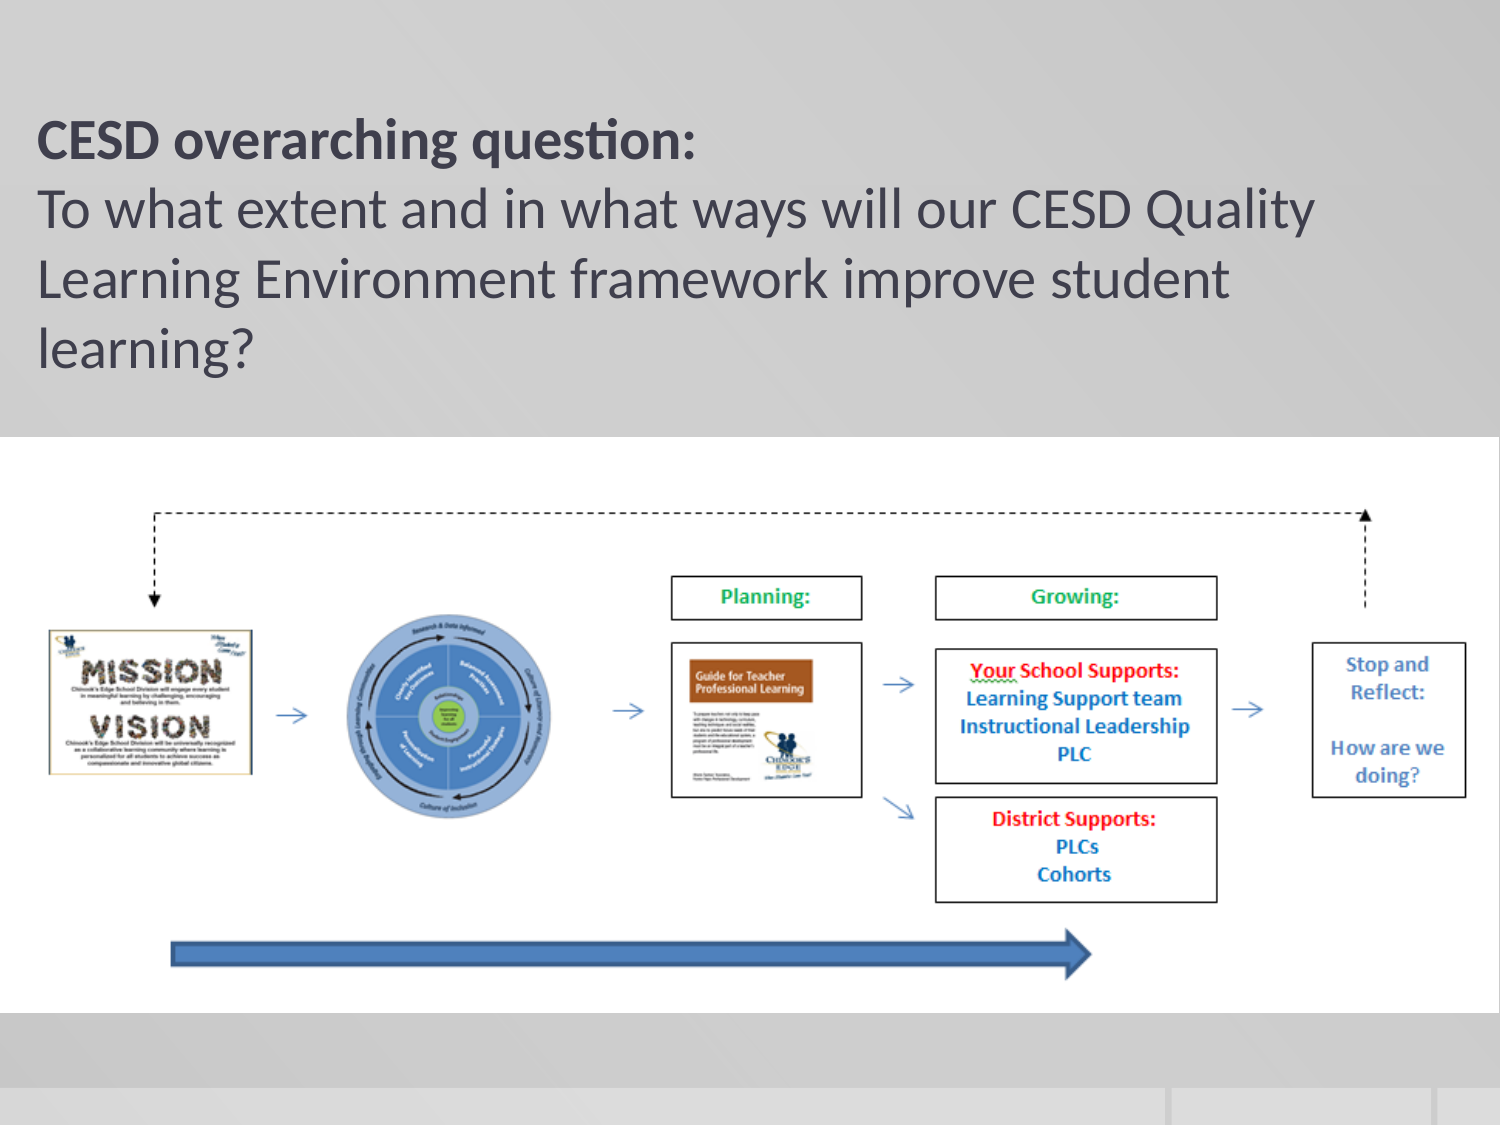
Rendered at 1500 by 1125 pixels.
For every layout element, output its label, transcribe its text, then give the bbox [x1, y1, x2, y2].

picture [0, 437, 1499, 1014]
title CESD overarching question: To what extent and in what ways will our CESD Quality Learning Environment framework improve student learning? [37, 62, 1438, 419]
